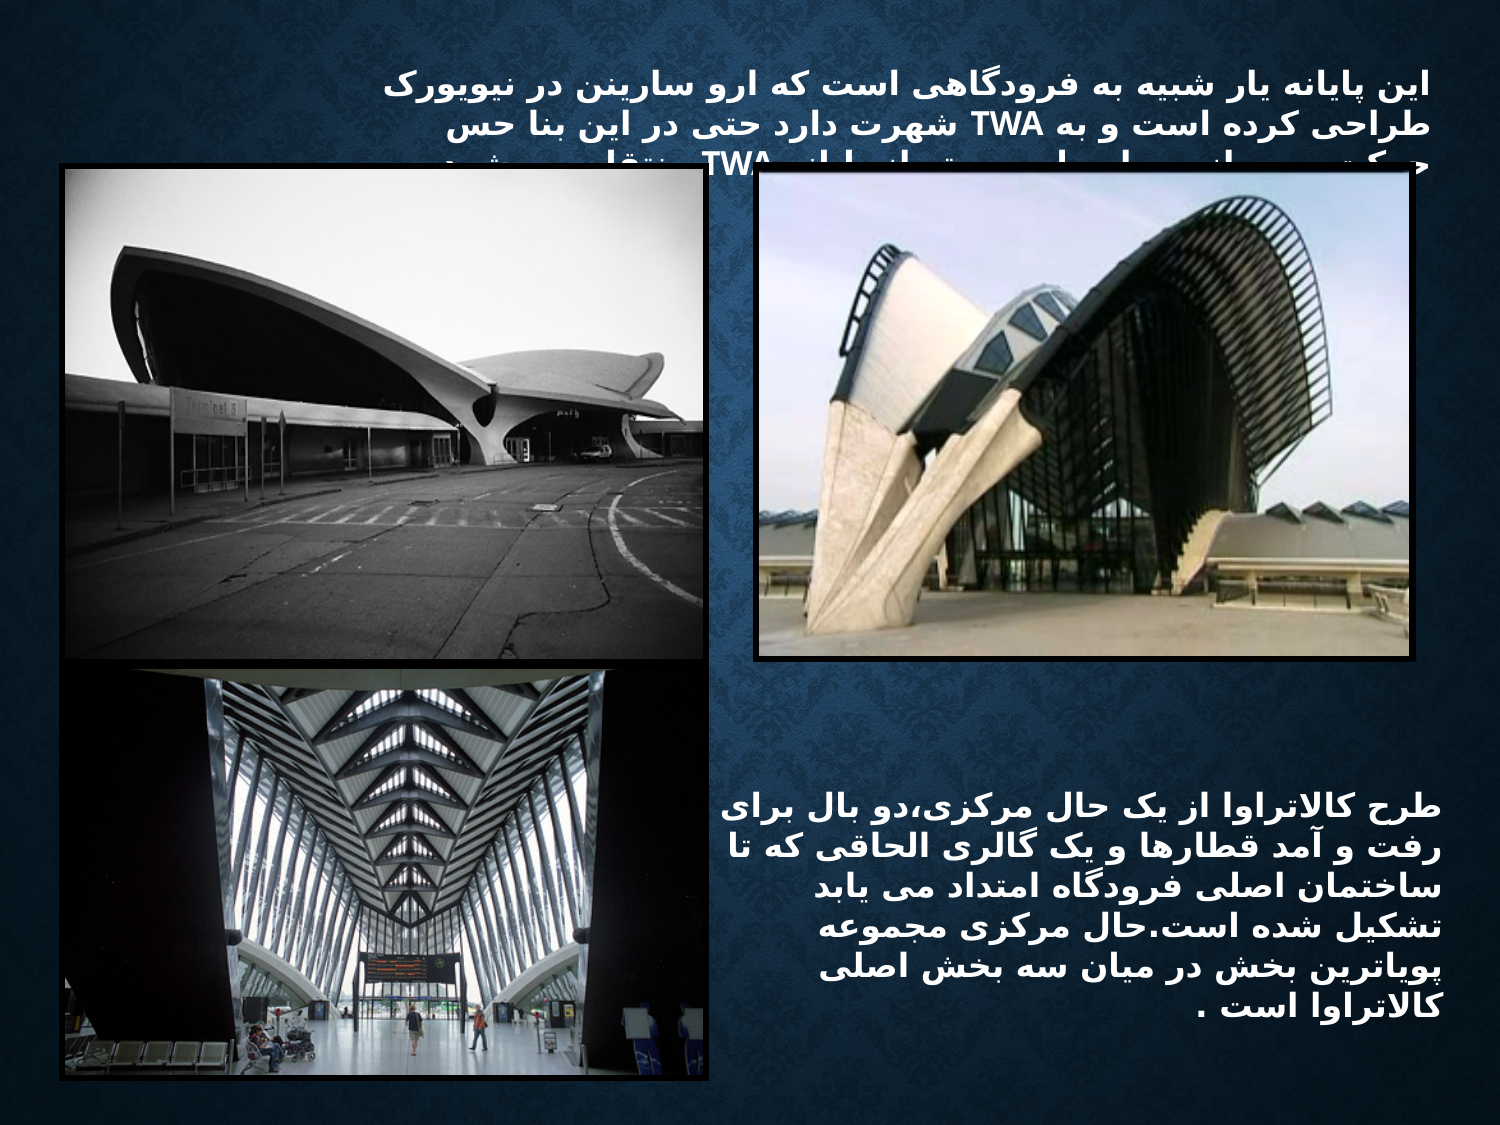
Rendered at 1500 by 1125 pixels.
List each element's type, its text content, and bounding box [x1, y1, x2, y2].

text_box این پایانه یار شبیه به فرودگاهی است که ارو سارینن در نیویورک طراحی کرده است و به TWA شهرت دارد حتی در این بنا حس حرکت و پرواز بسیار ملموس تر از پایانه TWA منتقل می شود. [324, 54, 1447, 190]
picture [758, 167, 1410, 657]
text_box طرح کالاتراوا از یک حال مرکزی،دو بال برای رفت و آمد قطارها و یک گالری الحاقی که تا ساختمان اصلی فرودگاه امتداد می یابد تشکیل شده است.حال مرکزی مجموعه پویاترین بخش در میان سه بخش اصلی کالاتراوا است . [709, 776, 1459, 1031]
picture [64, 168, 704, 660]
picture [64, 668, 704, 1076]
